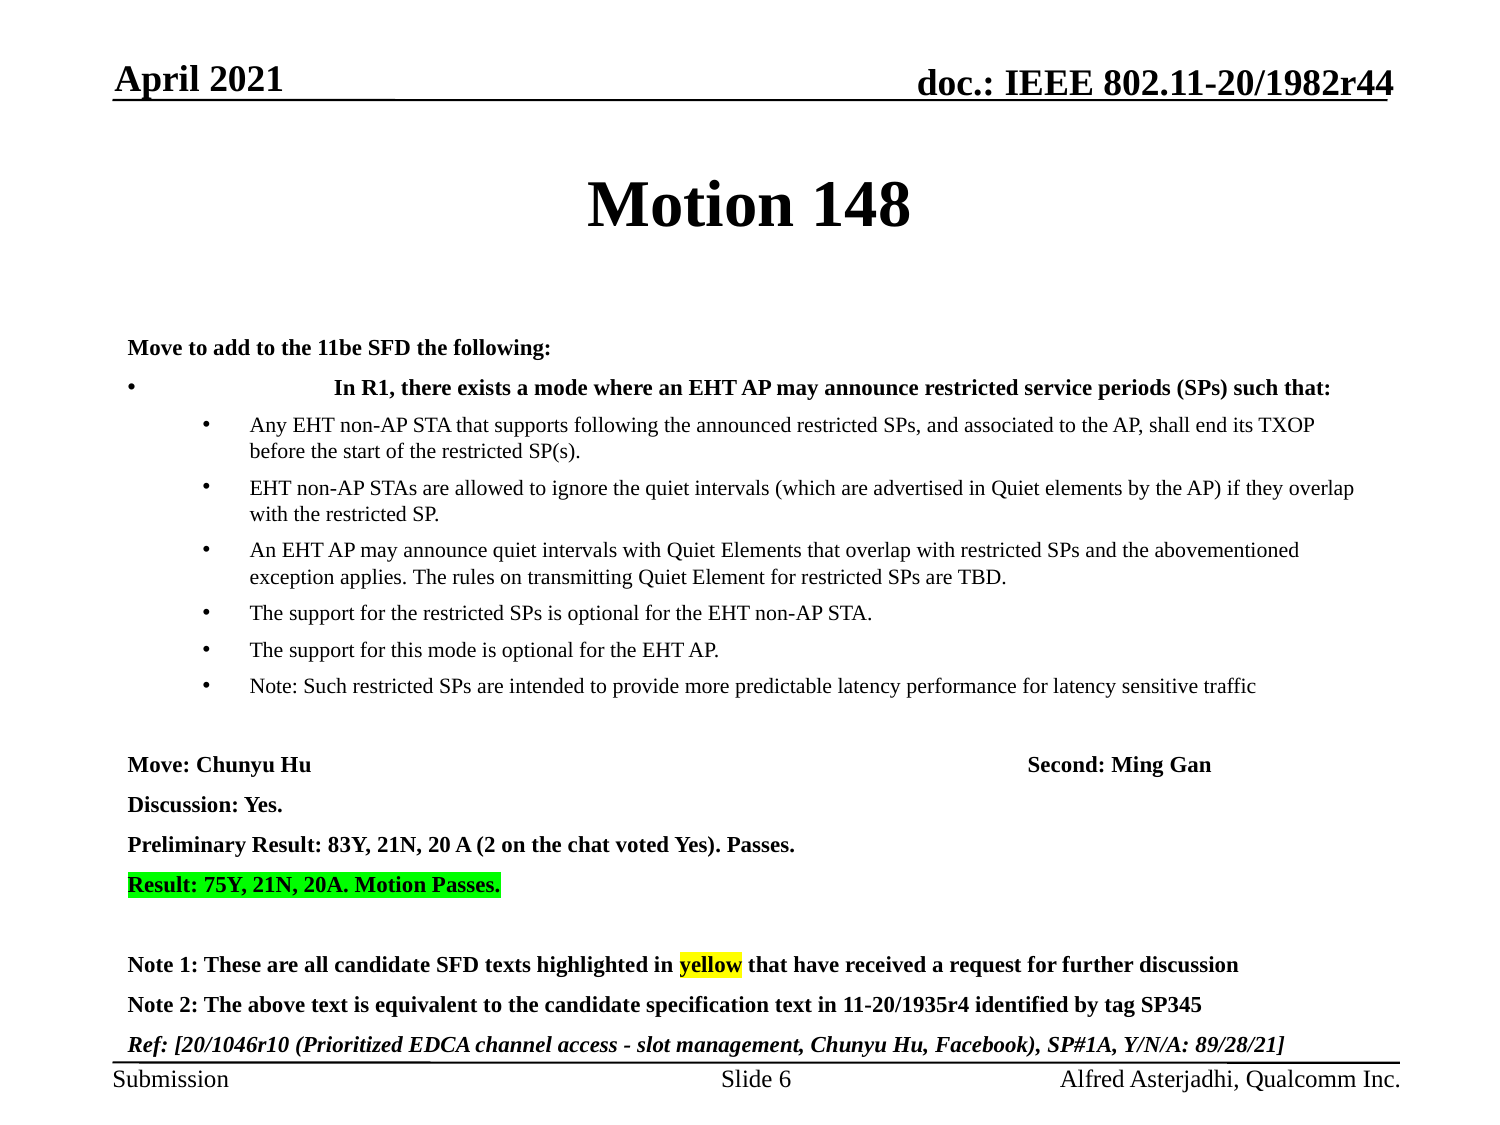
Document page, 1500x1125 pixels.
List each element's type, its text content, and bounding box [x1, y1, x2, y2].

footer Alfred Asterjadhi, Qualcomm Inc. [878, 1061, 1402, 1093]
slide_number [114, 54, 423, 100]
title Motion 148 [112, 112, 1388, 288]
list Move to add to the 11be SFD the following: In R1, there exists a mode where an EHT AP may announce restricted service periods (SPs) such that: Any EHT non-AP STA that supports following the announced restricted SPs, and associated to the AP, shall end its TXOP before the start of the restricted SP(s). EHT non-AP STAs are allowed to ignore the quiet intervals (which are advertised in Quiet elements by the AP) if they overlap with the restricted SP. An EHT AP may announce quiet intervals with Quiet Elements that overlap with restricted SPs and the abovementioned exception applies. The rules on transmitting Quiet Element for restricted SPs are TBD. The support for the restricted SPs is optional for the EHT non-AP STA. The support for this mode is optional for the EHT AP. Note: Such restricted SPs are intended to provide more predictable latency performance for latency sensitive traffic Move: Chunyu Hu Second: Ming Gan Discussion: Yes. Preliminary Result: 83Y, 21N, 20 A (2 on the chat voted Yes). Passes. Result: 75Y, 21N, 20A. Motion Passes. Note 1: These are all candidate SFD texts highlighted in yellow that have received a request for further discussion Note 2: The above text is equivalent to the candidate specification text in 11-20/1935r4 identified by tag SP345 Ref: [20/1046r10 (Prioritized EDCA channel access - slot management, Chunyu Hu, Facebook), SP#1A, Y/N/A: 89/28/21] [112, 324, 1388, 1063]
slide_number Slide 6 [712, 1061, 800, 1123]
